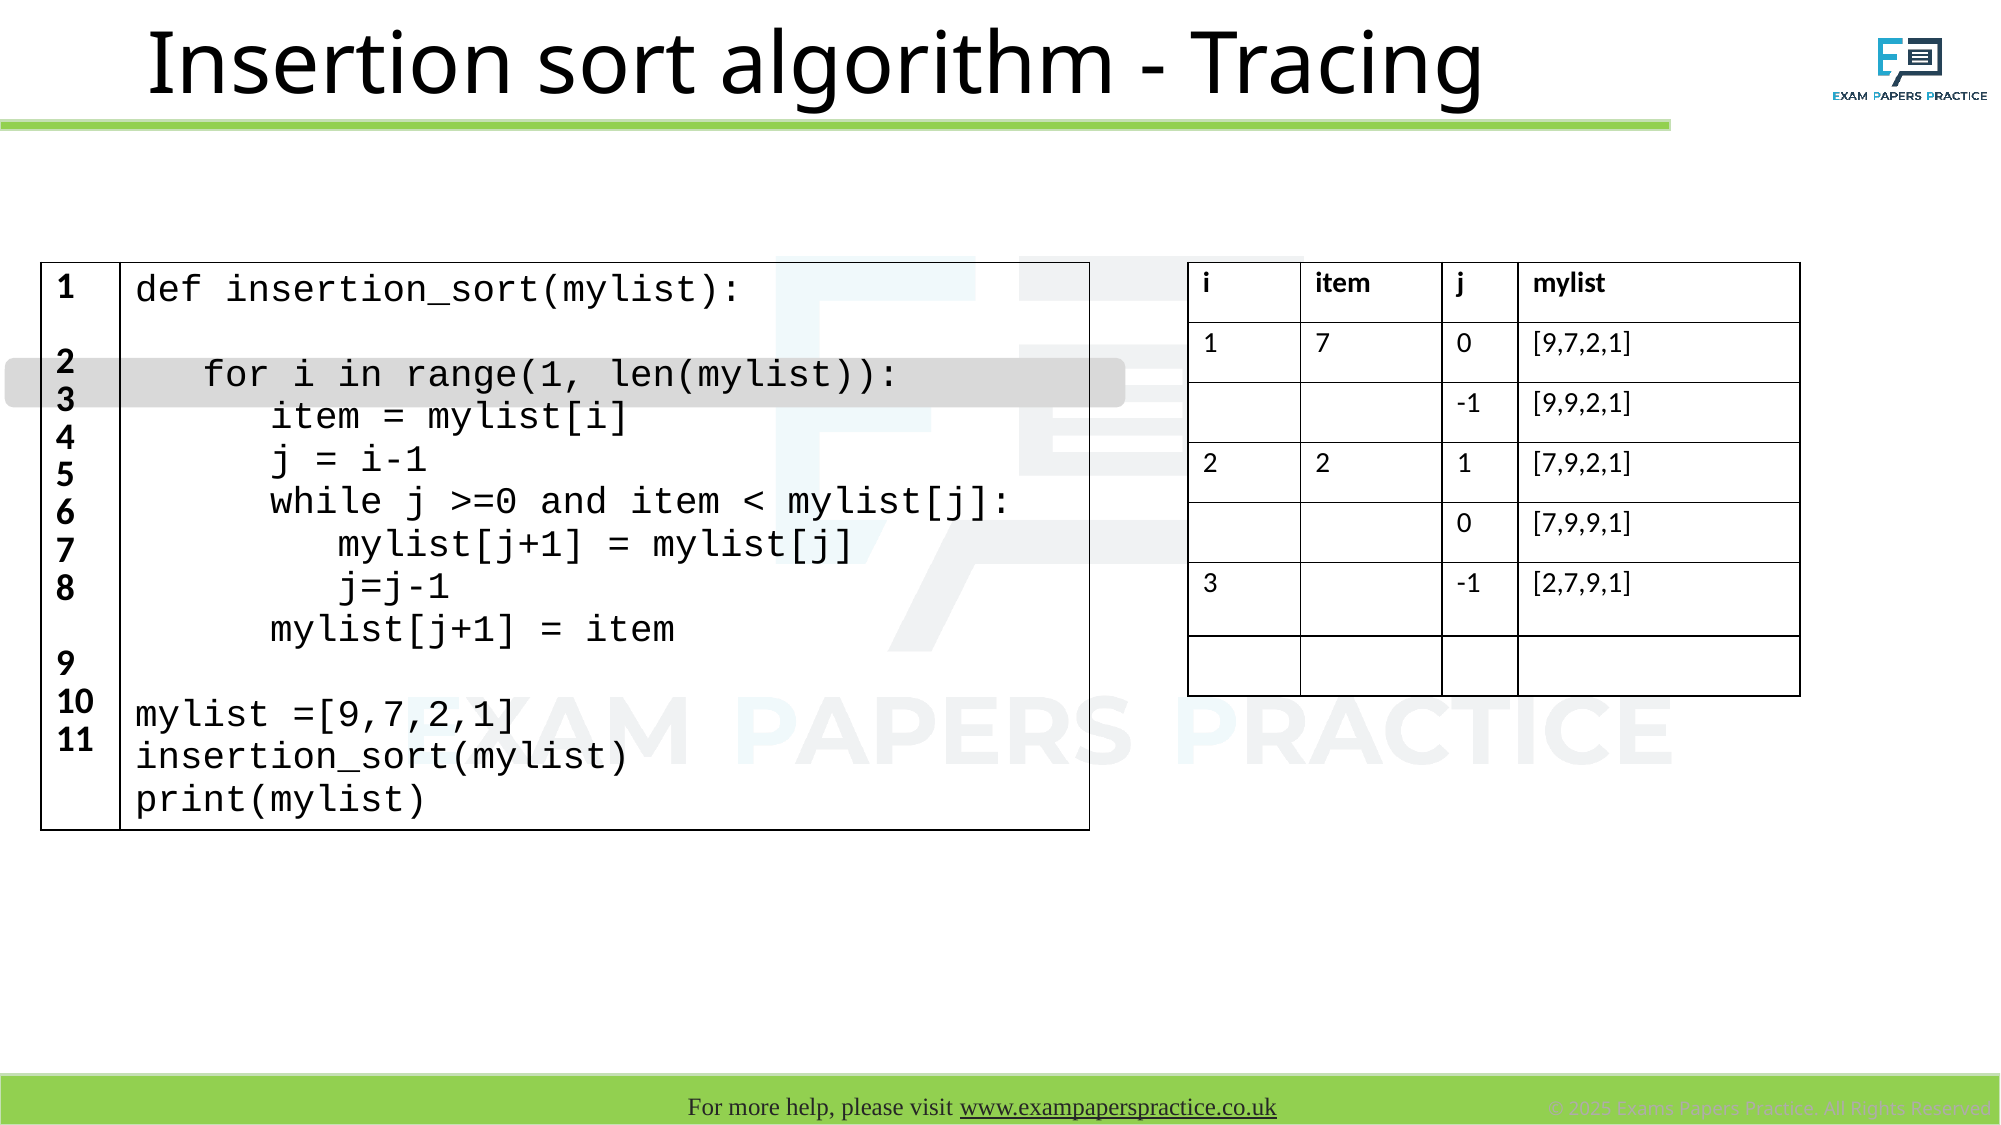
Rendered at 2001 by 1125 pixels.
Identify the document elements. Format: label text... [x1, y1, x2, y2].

table_cell [9,9,2,1] [1519, 383, 1799, 442]
table_cell [9,7,2,1] [1519, 323, 1799, 382]
table_cell [1301, 383, 1441, 442]
table_cell 2 [1301, 443, 1441, 502]
text_box [4, 357, 40, 408]
table_cell 0 [1443, 503, 1517, 562]
table_cell -1 [1443, 383, 1517, 442]
table_header i [1189, 263, 1300, 322]
text_box [1090, 357, 1126, 408]
table_header item [1301, 263, 1441, 322]
table_cell 1 [1189, 323, 1300, 382]
table_cell 3 [1189, 563, 1300, 635]
table_cell 2 [1189, 443, 1300, 502]
table_cell [1519, 637, 1799, 695]
table_header mylist [1519, 263, 1799, 322]
table_header j [1443, 263, 1517, 322]
table_cell [1443, 637, 1517, 695]
title Insertion sort algorithm - Tracing [132, 11, 1858, 121]
table_cell [2,7,9,1] [1519, 563, 1799, 635]
table_cell [1189, 383, 1300, 442]
table_cell [1301, 563, 1441, 635]
table_cell [7,9,9,1] [1519, 503, 1799, 562]
table_cell 0 [1443, 323, 1517, 382]
table_header def insertion_sort(mylist): for i in range(1, len(mylist)): item = mylist[i] j = i-1 while j >=0 and item < mylist[j]: mylist[j+1] = mylist[j] j=j-1 mylist[j+1] = item mylist =[9,7,2,1] insertion_sort(mylist) print(mylist) [121, 263, 1089, 829]
table_cell 7 [1301, 323, 1441, 382]
table_cell [7,9,2,1] [1519, 443, 1799, 502]
table_header 1 2 3 4 5 6 7 8 9 10 11 [42, 263, 119, 829]
table_cell -1 [1443, 563, 1517, 635]
table_cell [1301, 637, 1441, 695]
table_cell 1 [1443, 443, 1517, 502]
table_cell [1189, 503, 1300, 562]
table_cell [1189, 637, 1300, 695]
table_cell [1301, 503, 1441, 562]
